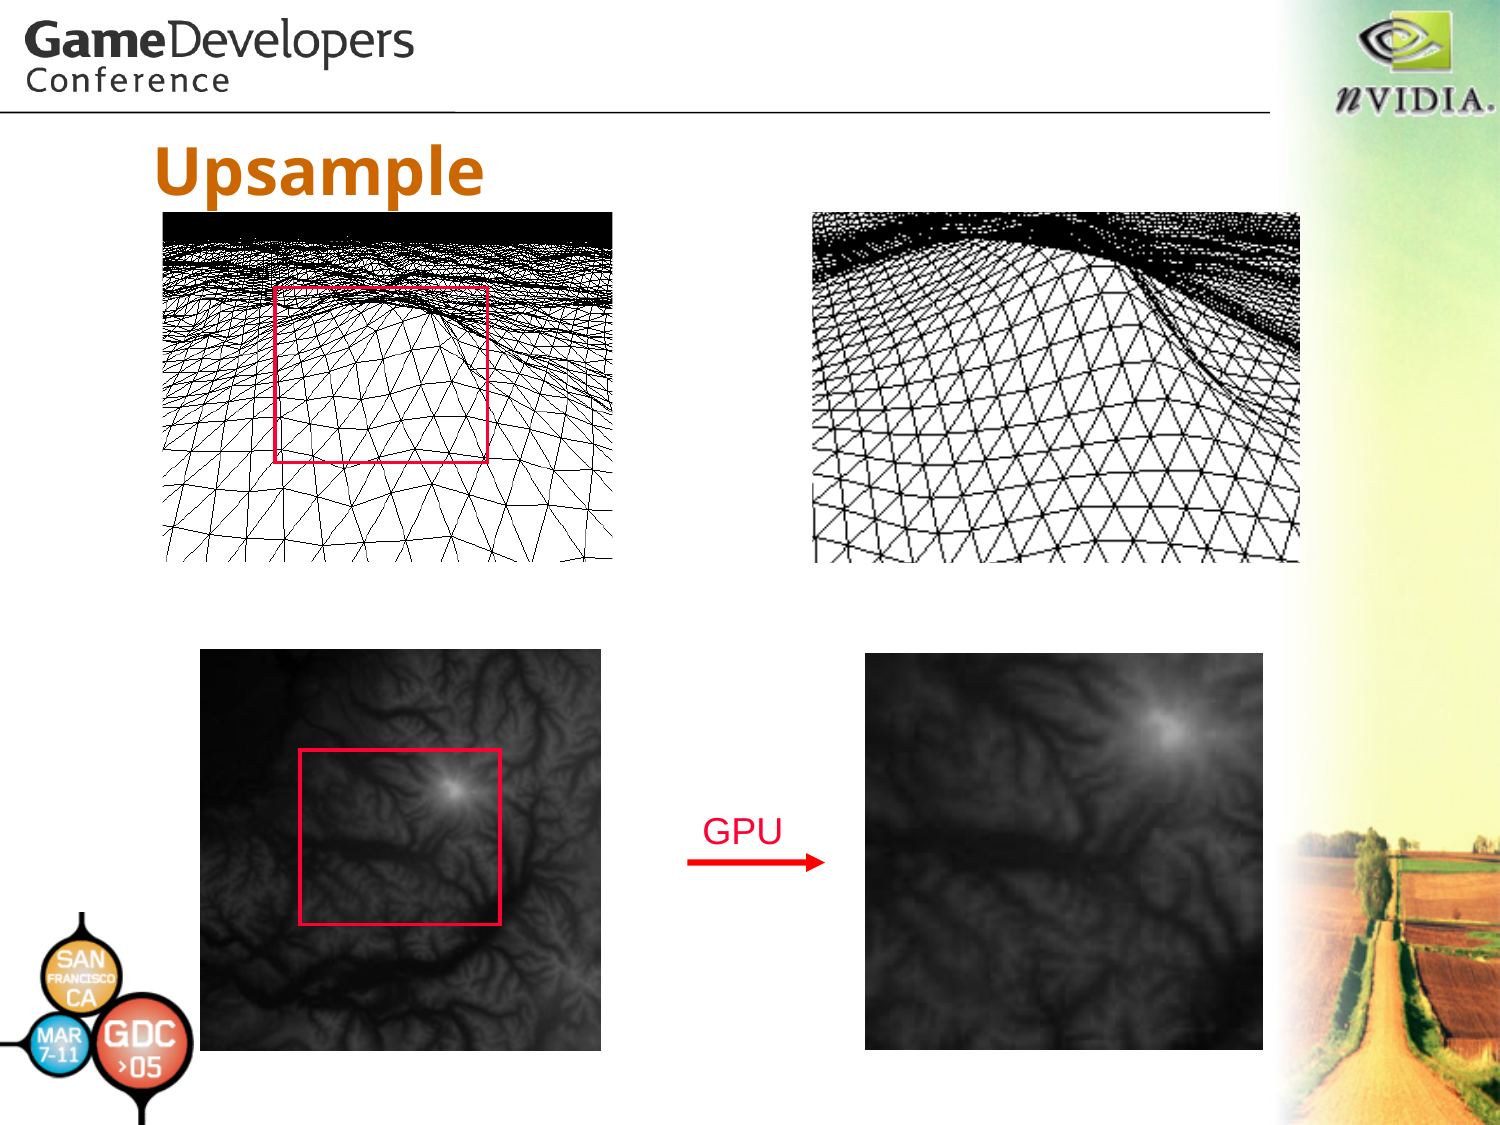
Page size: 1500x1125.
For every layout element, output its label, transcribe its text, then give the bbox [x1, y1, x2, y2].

picture [865, 652, 1263, 1051]
picture [0, 912, 194, 1125]
picture [162, 212, 613, 563]
picture [199, 649, 601, 1051]
picture [812, 0, 1500, 1125]
title Upsample [137, 112, 1338, 225]
picture [0, 0, 438, 110]
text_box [687, 799, 826, 863]
